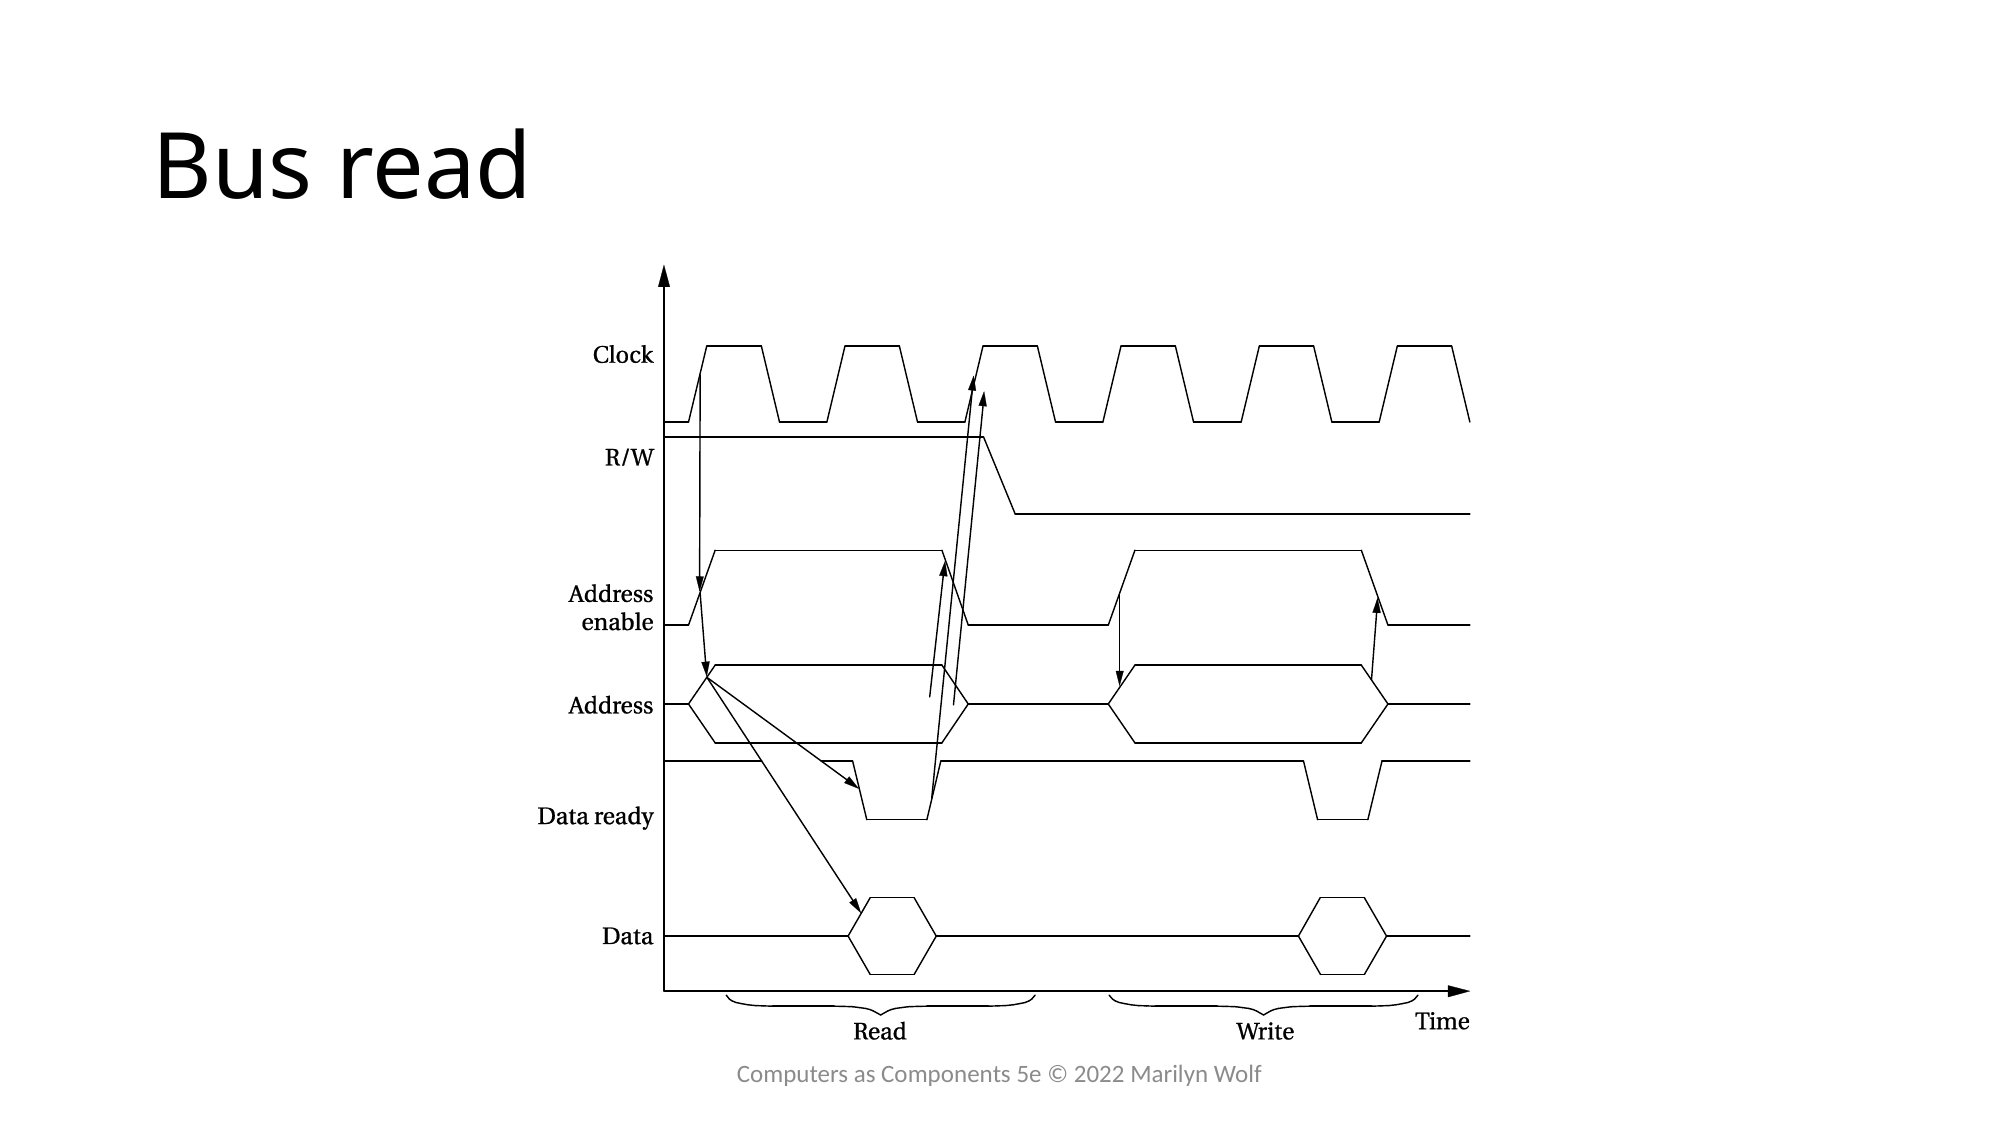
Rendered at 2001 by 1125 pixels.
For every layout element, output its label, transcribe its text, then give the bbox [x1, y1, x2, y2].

title Bus read [137, 59, 1863, 278]
footer Computers as Components 5e © 2022 Marilyn Wolf [662, 1046, 1338, 1103]
picture [537, 262, 1473, 1046]
